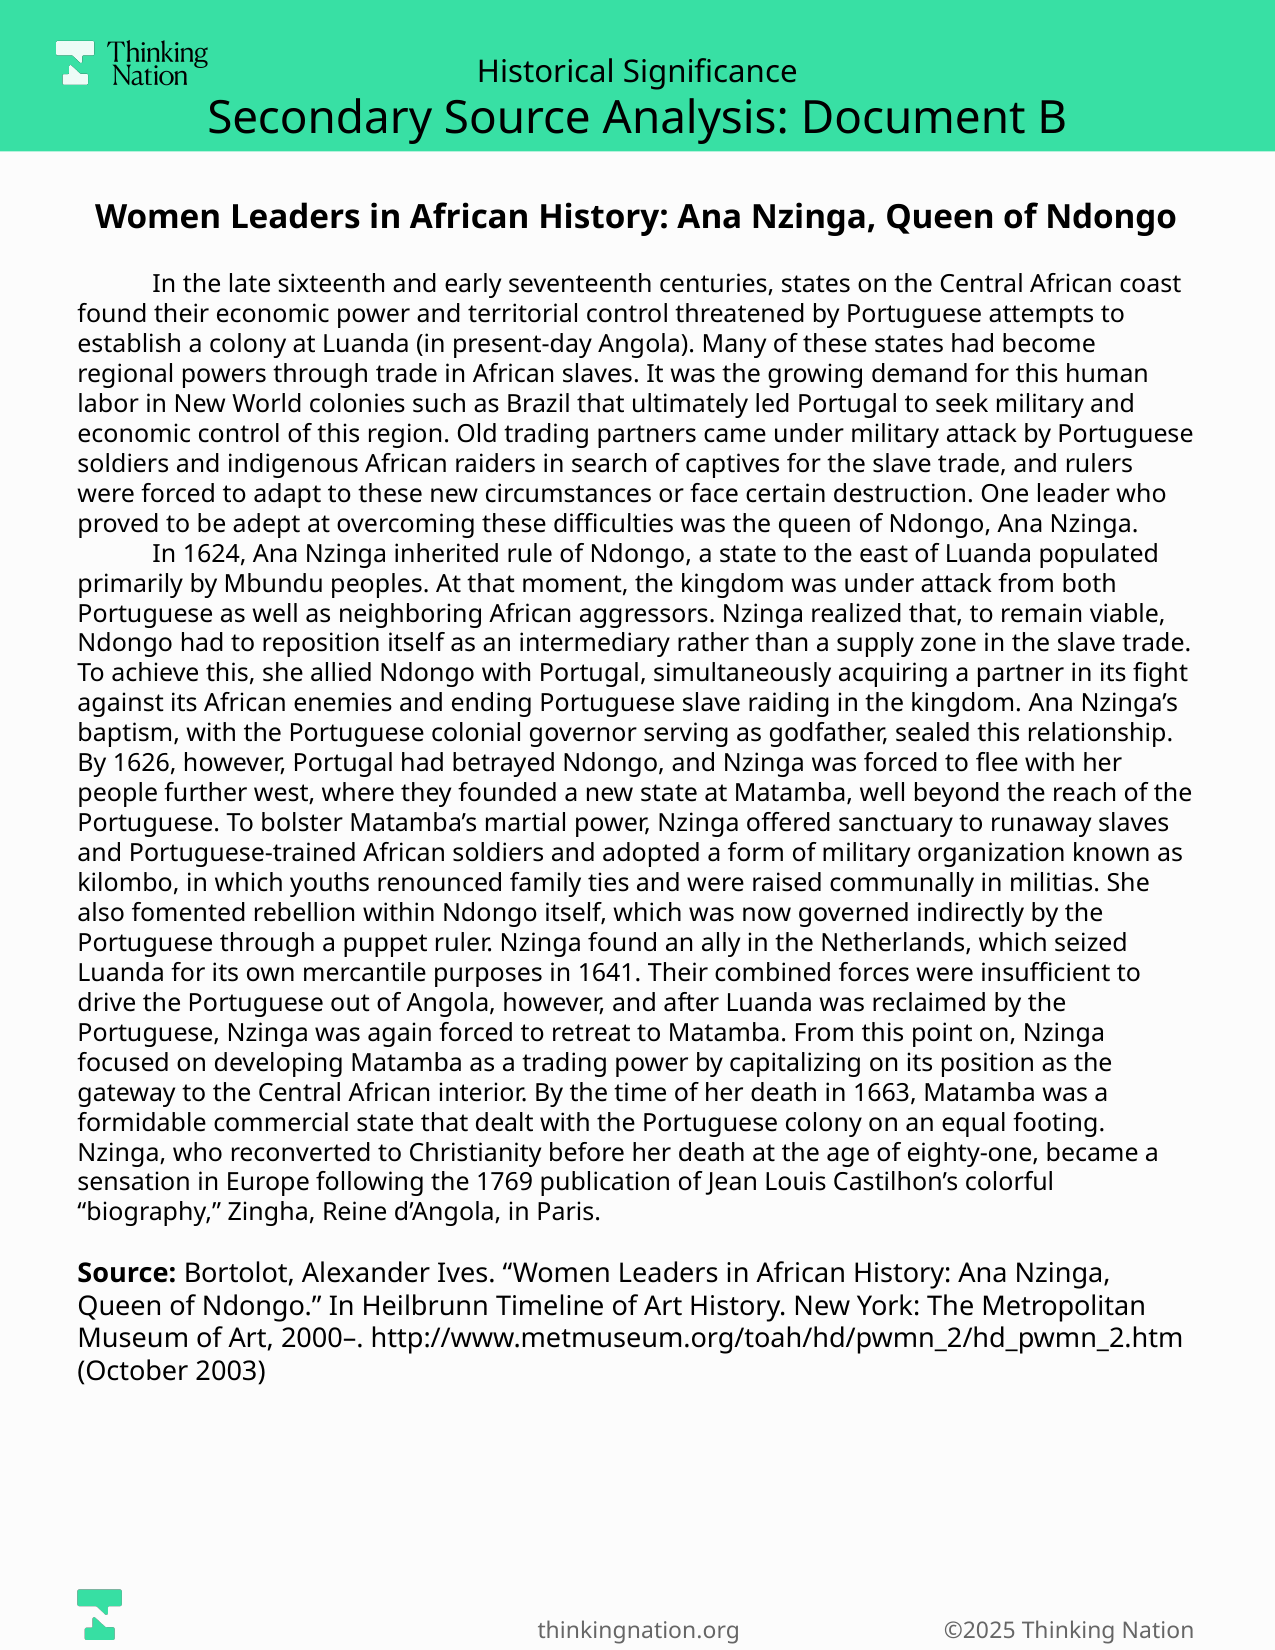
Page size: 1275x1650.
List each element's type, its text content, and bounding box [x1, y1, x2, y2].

picture [38, 26, 213, 99]
text_box thinkingnation.org [488, 1599, 790, 1650]
picture [63, 1578, 135, 1650]
text_box Women Leaders in African History: Ana Nzinga, Queen of Ndongo In the late sixteenth and early seventeenth centuries, states on the Central African coast found their economic power and territorial control threatened by Portuguese attempts to establish a colony at Luanda (in present-day Angola). Many of these states had become regional powers through trade in African slaves. It was the growing demand for this human labor in New World colonies such as Brazil that ultimately led Portugal to seek military and economic control of this region. Old trading partners came under military attack by Portuguese soldiers and indigenous African raiders in search of captives for the slave trade, and rulers were forced to adapt to these new circumstances or face certain destruction. One leader who proved to be adept at overcoming these difficulties was the queen of Ndongo, Ana Nzinga. In 1624, Ana Nzinga inherited rule of Ndongo, a state to the east of Luanda populated primarily by Mbundu peoples. At that moment, the kingdom was under attack from both Portuguese as well as neighboring African aggressors. Nzinga realized that, to remain viable, Ndongo had to reposition itself as an intermediary rather than a supply zone in the slave trade. To achieve this, she allied Ndongo with Portugal, simultaneously acquiring a partner in its fight against its African enemies and ending Portuguese slave raiding in the kingdom. Ana Nzinga’s baptism, with the Portuguese colonial governor serving as godfather, sealed this relationship. By 1626, however, Portugal had betrayed Ndongo, and Nzinga was forced to flee with her people further west, where they founded a new state at Matamba, well beyond the reach of the Portuguese. To bolster Matamba’s martial power, Nzinga offered sanctuary to runaway slaves and Portuguese-trained African soldiers and adopted a form of military organization known as kilombo, in which youths renounced family ties and were raised communally in militias. She also fomented rebellion within Ndongo itself, which was now governed indirectly by the Portuguese through a puppet ruler. Nzinga found an ally in the Netherlands, which seized Luanda for its own mercantile purposes in 1641. Their combined forces were insufficient to drive the Portuguese out of Angola, however, and after Luanda was reclaimed by the Portuguese, Nzinga was again forced to retreat to Matamba. From this point on, Nzinga focused on developing Matamba as a trading power by capitalizing on its position as the gateway to the Central African interior. By the time of her death in 1663, Matamba was a formidable commercial state that dealt with the Portuguese colony on an equal footing. Nzinga, who reconverted to Christianity before her death at the age of eighty-one, became a sensation in Europe following the 1769 publication of Jean Louis Castilhon’s colorful “biography,” Zingha, Reine d’Angola, in Paris. Source: Bortolot, Alexander Ives. “Women Leaders in African History: Ana Nzinga, Queen of Ndongo.” In Heilbrunn Timeline of Art History. New York: The Metropolitan Museum of Art, 2000–. http://www.metmuseum.org/toah/hd/pwmn_2/hd_pwmn_2.htm (October 2003) [62, 180, 1211, 1580]
text_box ©2025 Thinking Nation [909, 1599, 1211, 1650]
text_box Historical Significance Secondary Source Analysis: Document B [0, 0, 1275, 152]
